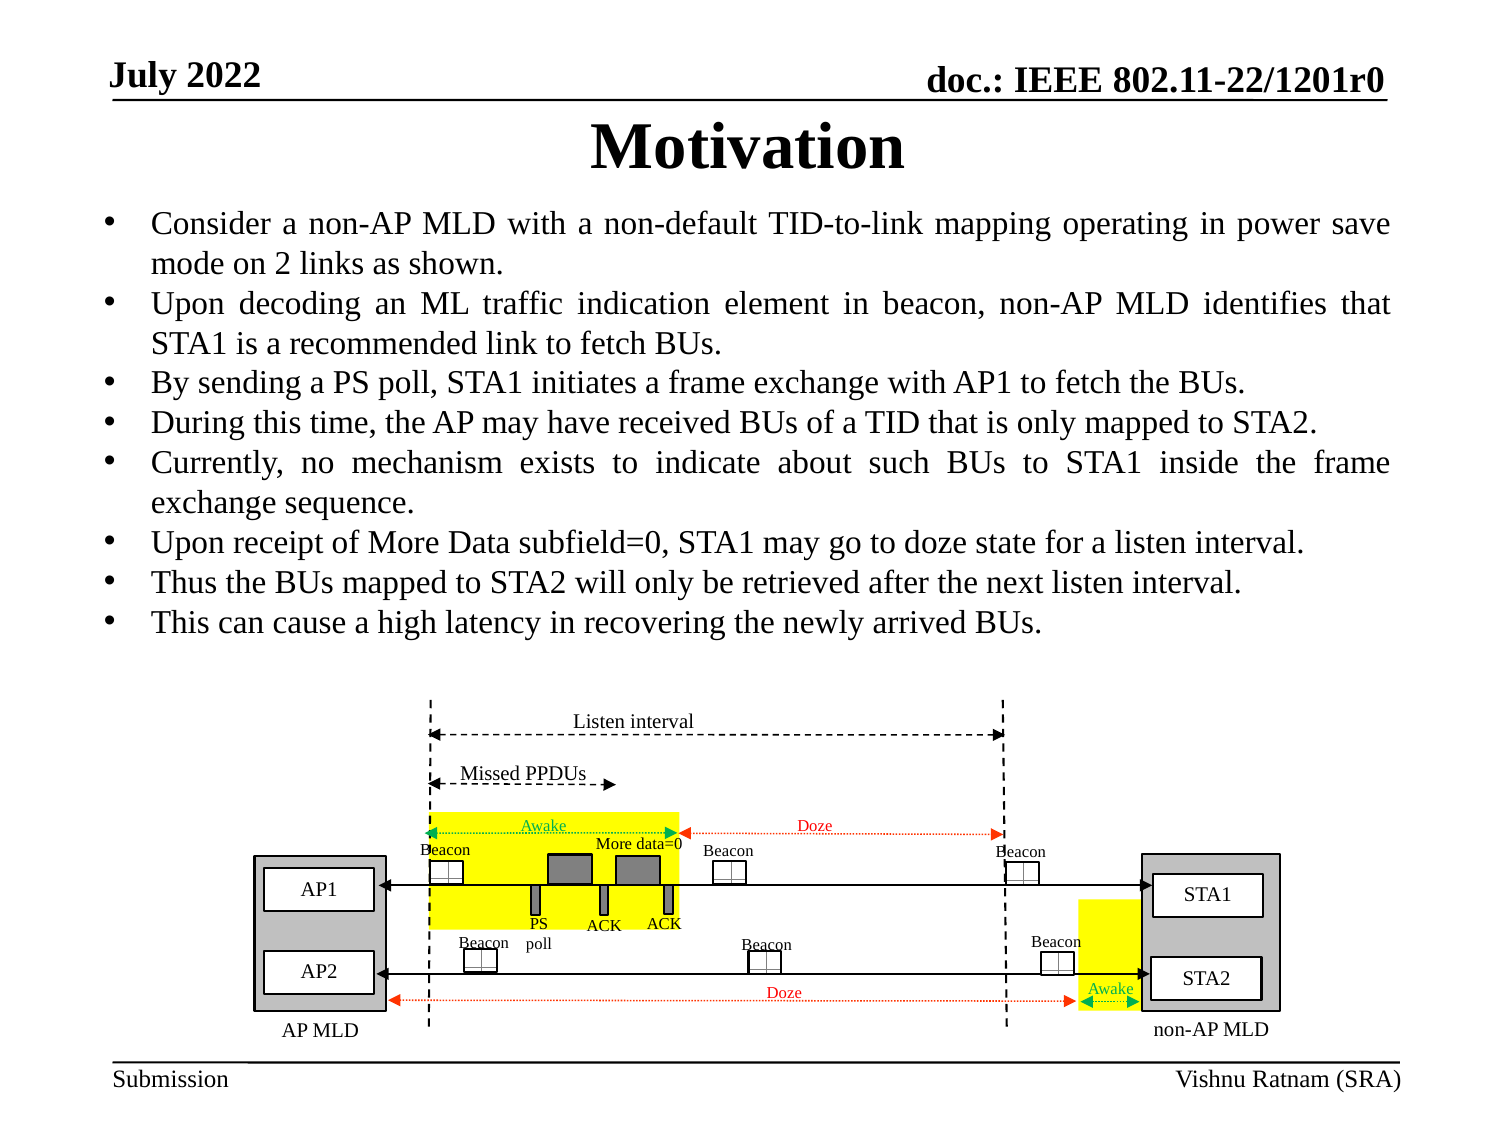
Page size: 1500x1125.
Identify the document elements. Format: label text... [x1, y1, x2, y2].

text_box Consider a non-AP MLD with a non-default TID-to-link mapping operating in power save mode on 2 links as shown. Upon decoding an ML traffic indication element in beacon, non-AP MLD identifies that STA1 is a recommended link to fetch BUs. By sending a PS poll, STA1 initiates a frame exchange with AP1 to fetch the BUs. During this time, the AP may have received BUs of a TID that is only mapped to STA2. Currently, no mechanism exists to indicate about such BUs to STA1 inside the frame exchange sequence. Upon receipt of More Data subfield=0, STA1 may go to doze state for a listen interval. Thus the BUs mapped to STA2 will only be retrieved after the next listen interval. This can cause a high latency in recovering the newly arrived BUs. [89, 193, 1408, 688]
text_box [249, 699, 1313, 1050]
footer Vishnu Ratnam (SRA) [949, 1061, 1402, 1093]
title Motivation [111, 67, 1387, 193]
